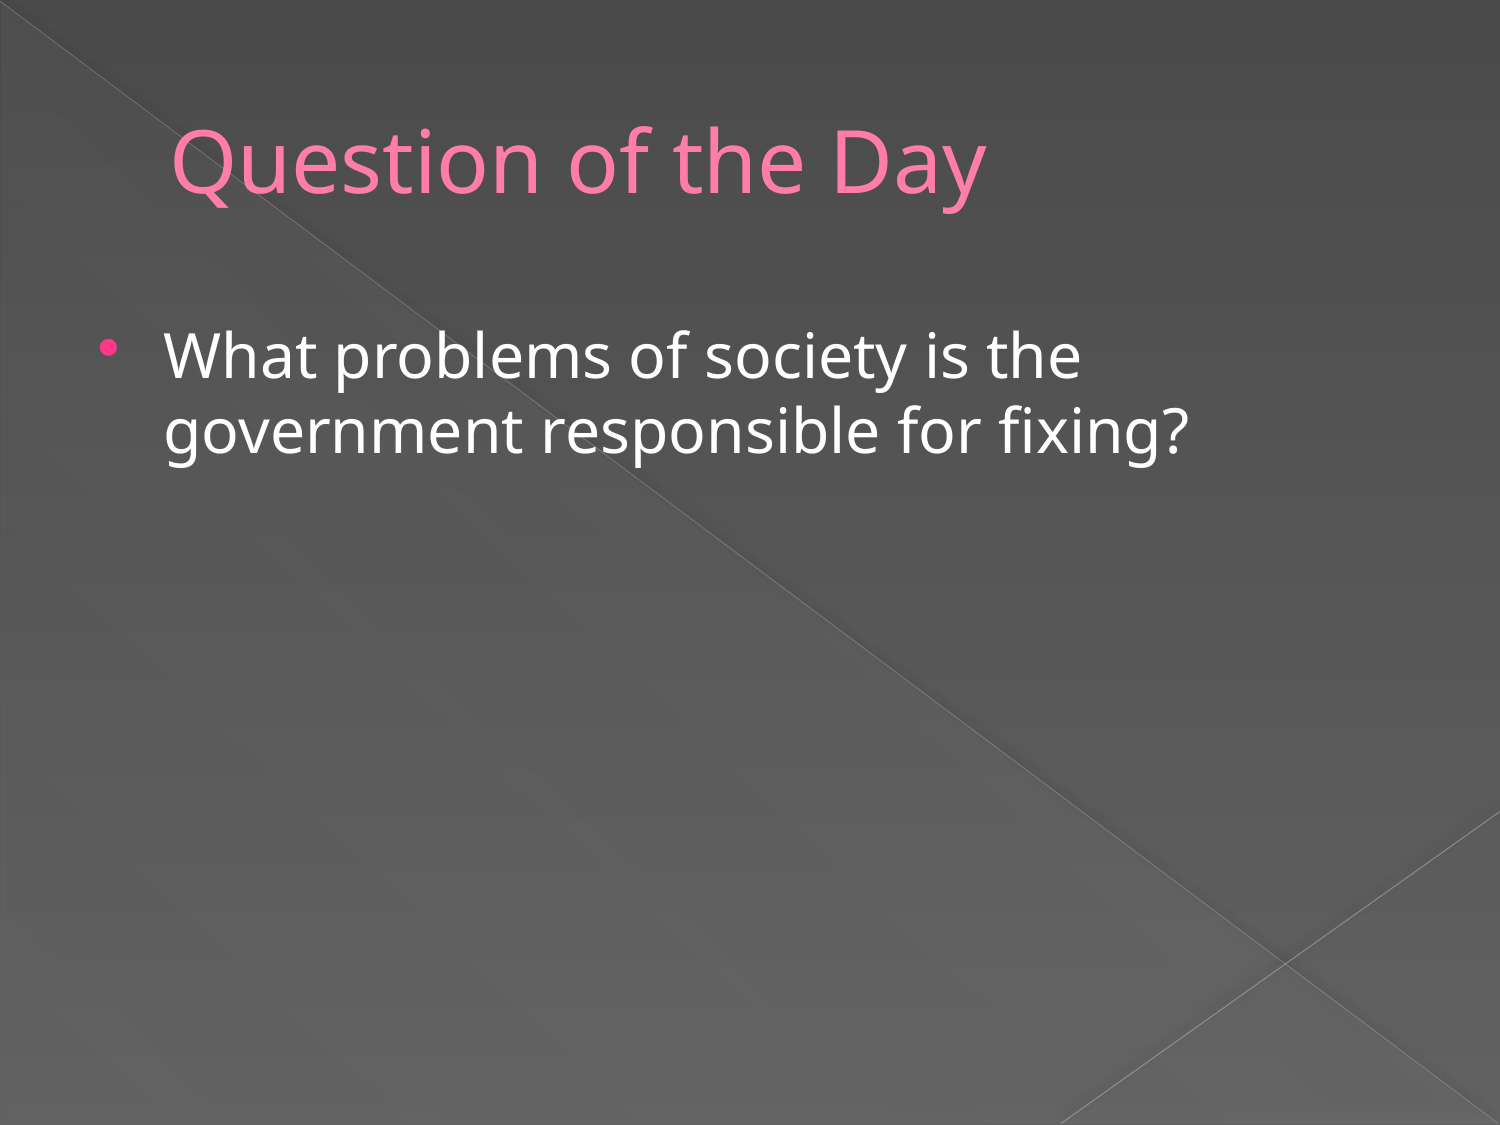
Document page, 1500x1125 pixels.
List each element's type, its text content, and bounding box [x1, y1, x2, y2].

list What problems of society is the government responsible for fixing? [75, 308, 1425, 1059]
title Question of the Day [75, 43, 1425, 274]
